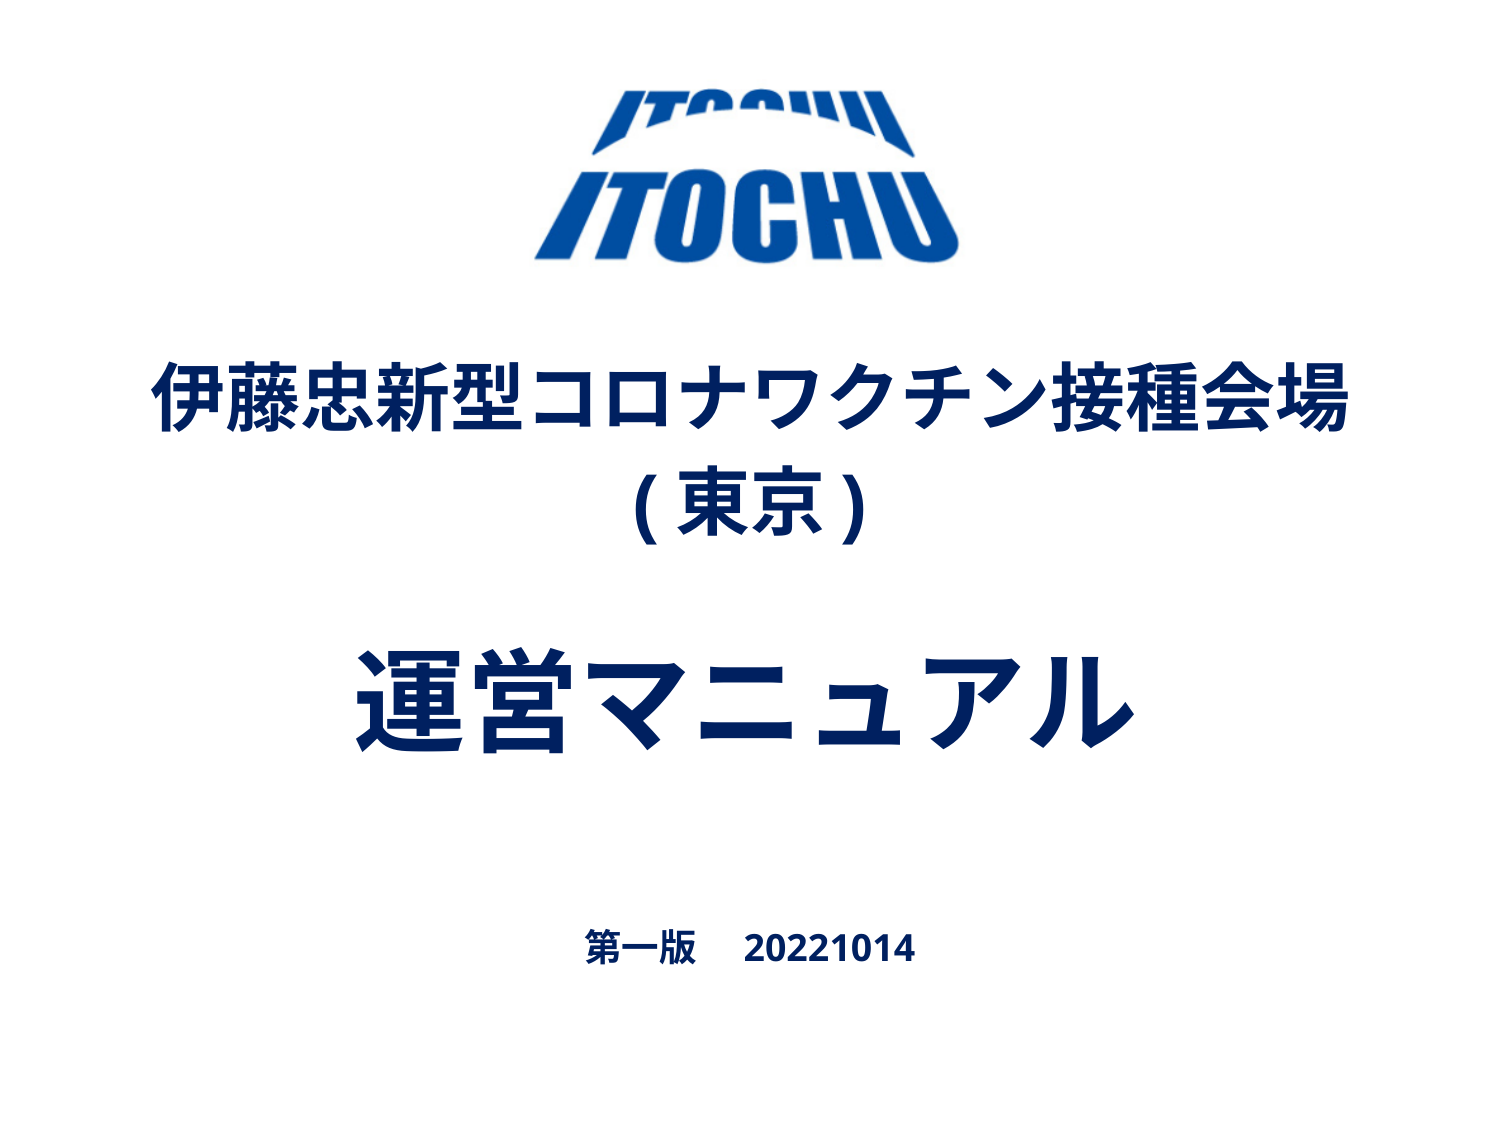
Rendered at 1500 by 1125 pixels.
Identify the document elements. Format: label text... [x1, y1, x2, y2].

text_box 第一版 20221014 [0, 856, 1500, 1037]
picture [513, 62, 978, 291]
text_box 運営マニュアル [0, 541, 1498, 856]
text_box 伊藤忠新型コロナワクチン接種会場 (東京) [0, 360, 1500, 730]
